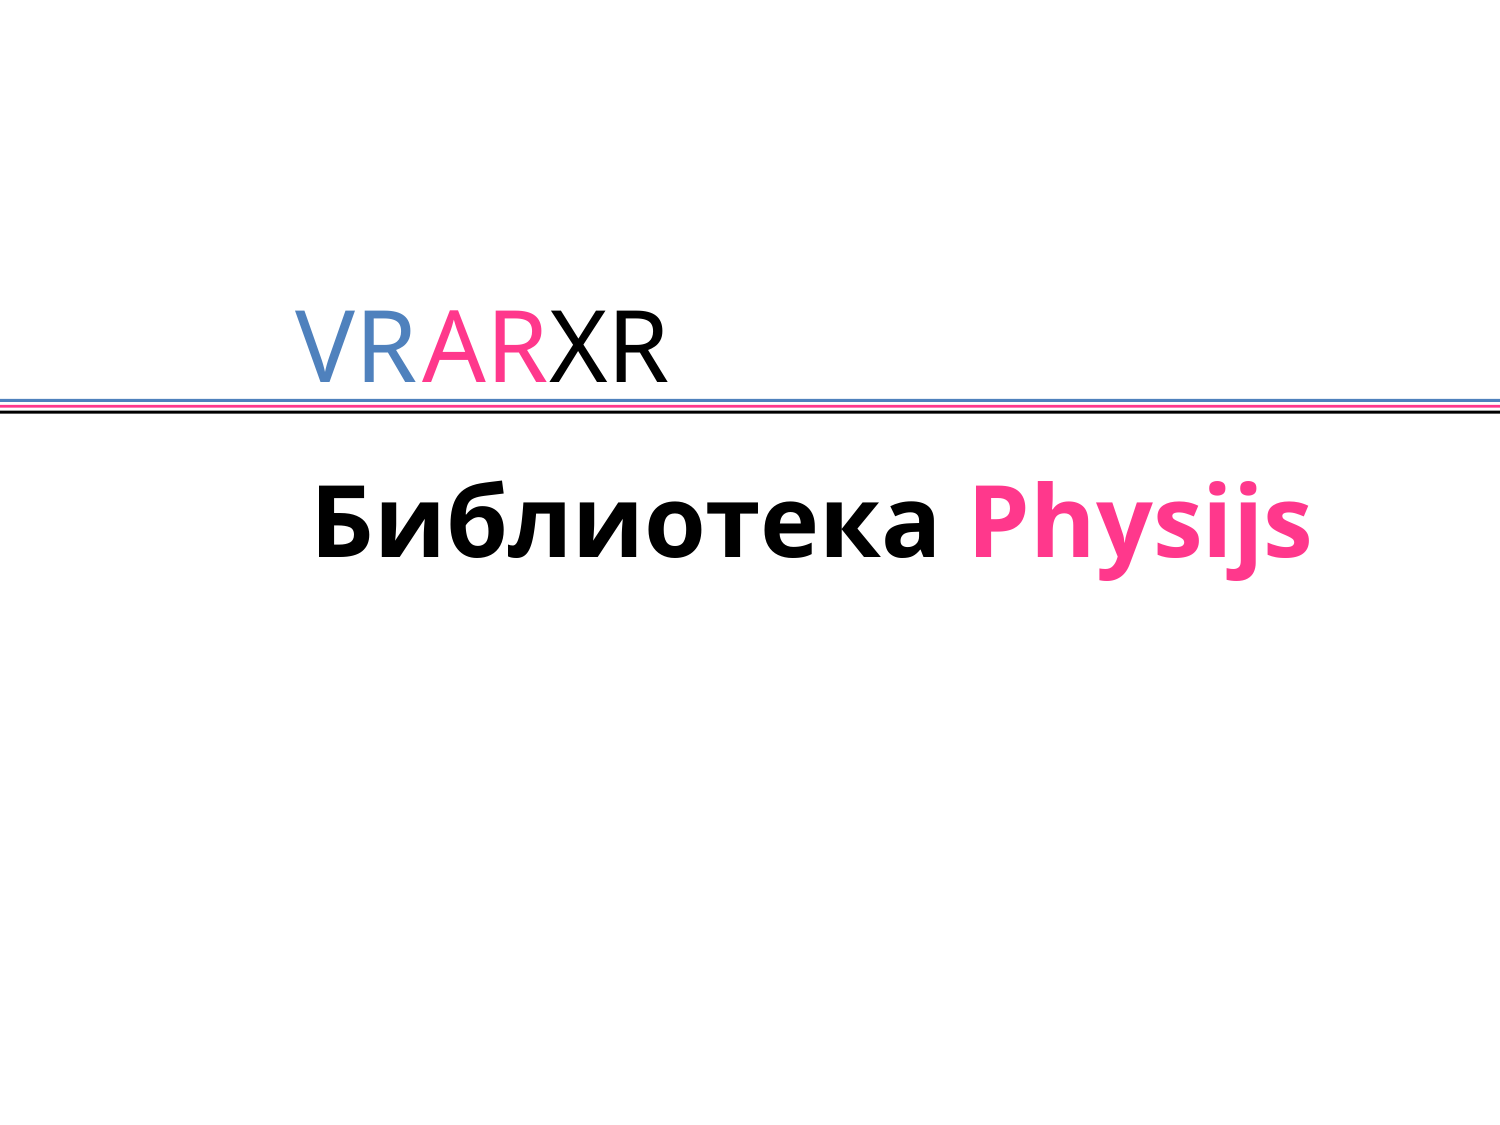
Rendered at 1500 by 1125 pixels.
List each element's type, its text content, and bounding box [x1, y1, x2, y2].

list Библиотека Physijs [295, 450, 1450, 563]
